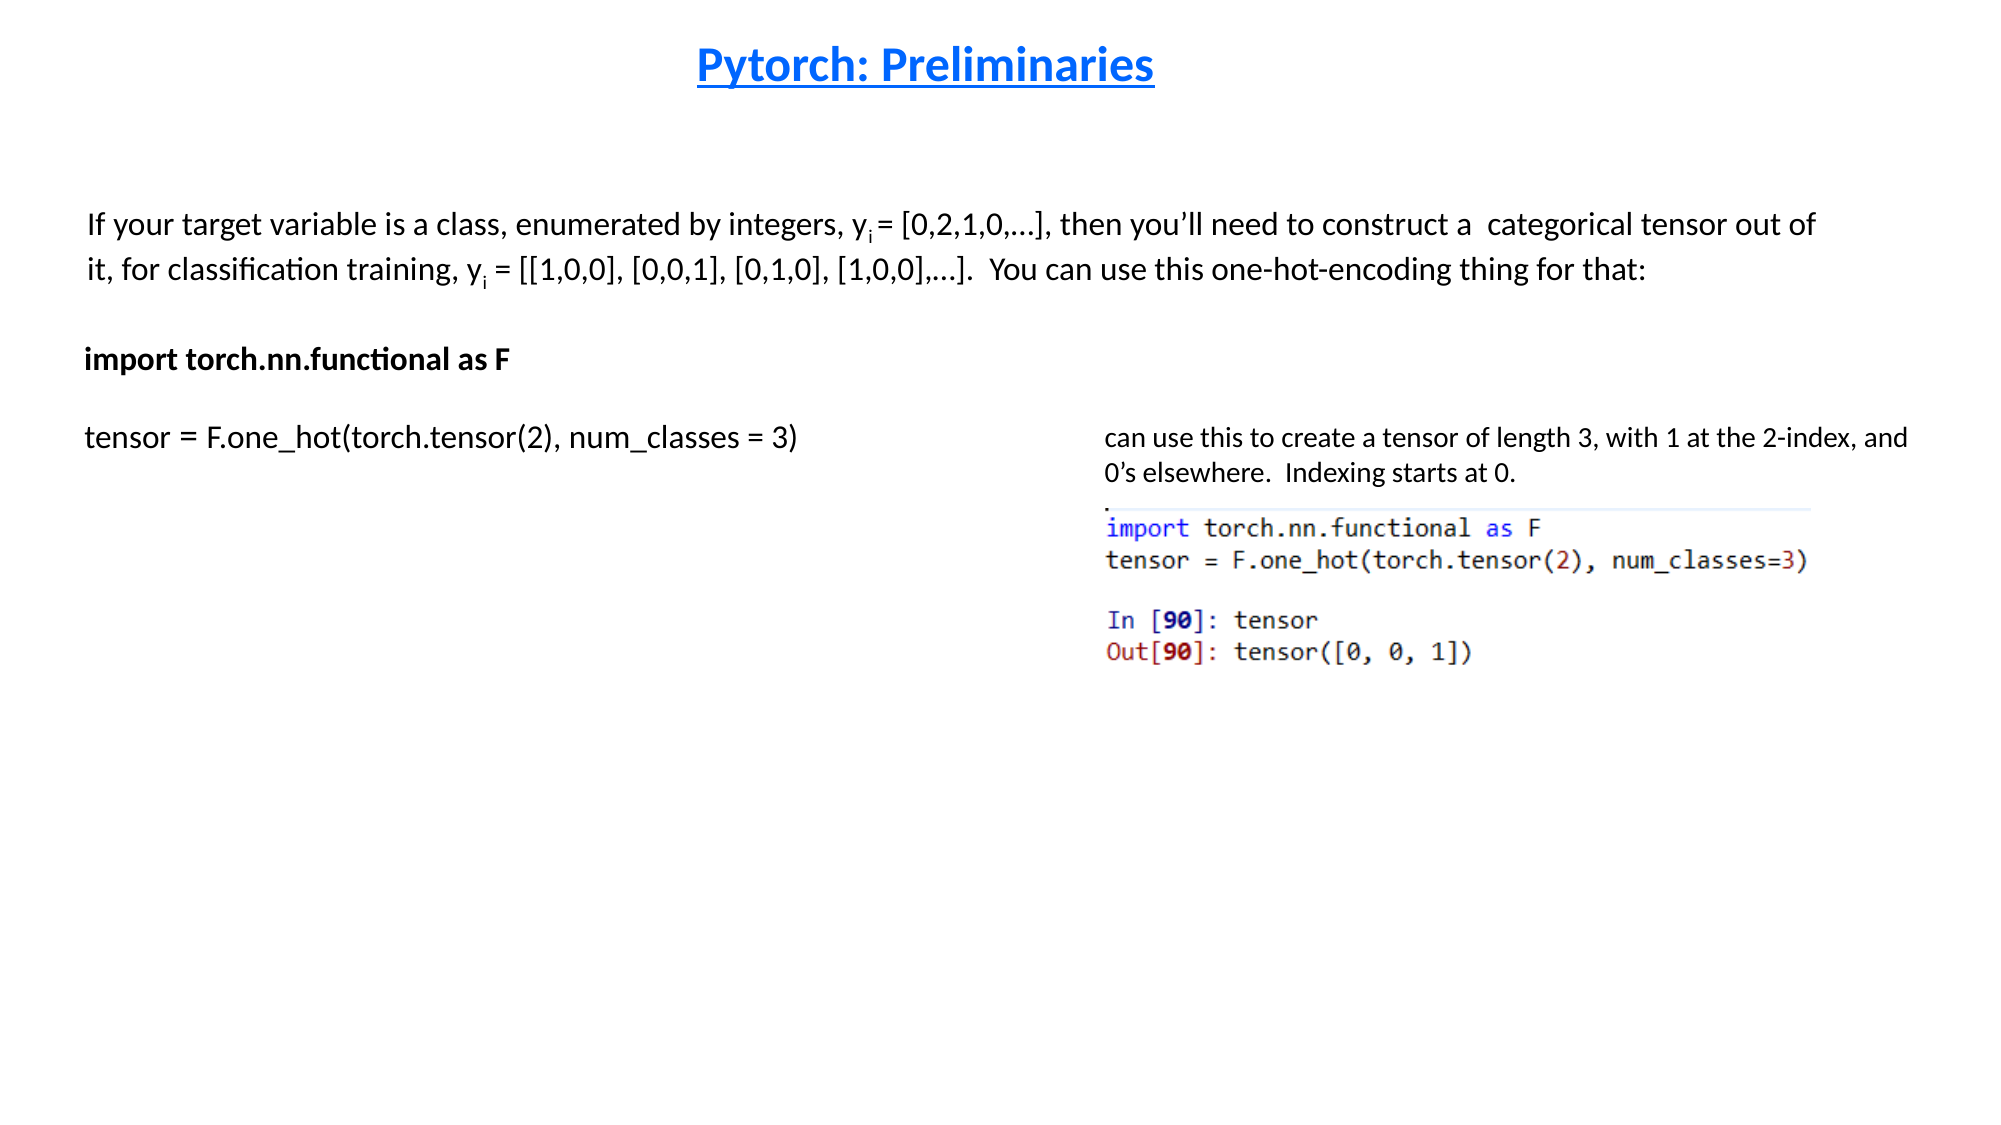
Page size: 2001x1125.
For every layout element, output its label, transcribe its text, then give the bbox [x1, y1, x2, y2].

picture [1104, 508, 1811, 580]
picture [1104, 591, 1488, 676]
text_box tensor = F.one_hot(torch.tensor(2), num_classes = 3) [69, 403, 839, 464]
text_box If your target variable is a class, enumerated by integers, yi = [0,2,1,0,…], then you’ll need to construct a categorical tensor out of it, for classification training, yi = [[1,0,0], [0,0,1], [0,1,0], [1,0,0],…]. You can use this one-hot-encoding thing for that: [72, 194, 1841, 301]
text_box import torch.nn.functional as F [69, 329, 611, 385]
text_box can use this to create a tensor of length 3, with 1 at the 2-index, and 0’s elsewhere. Indexing starts at 0. [1089, 411, 1925, 496]
text_box Pytorch: Preliminaries [682, 24, 1170, 100]
